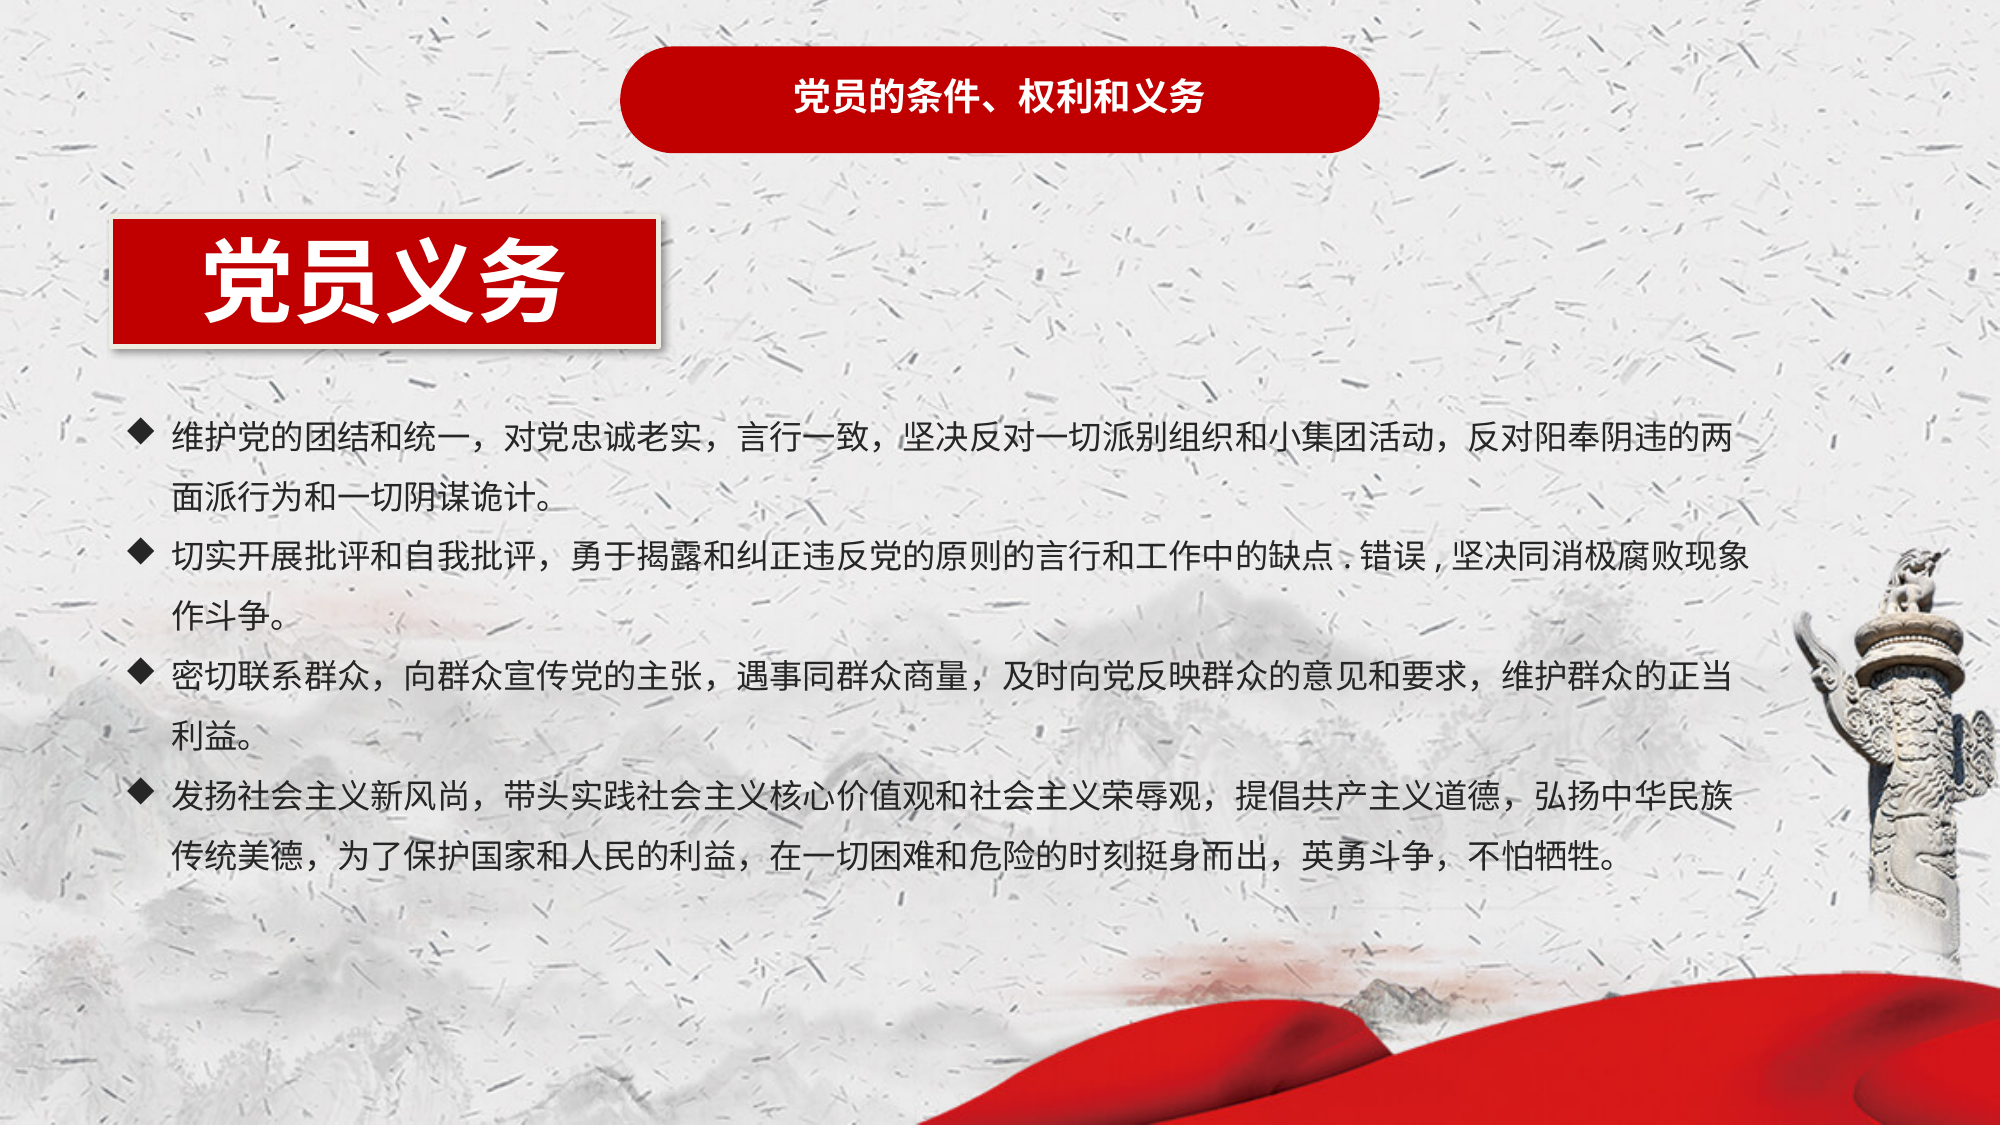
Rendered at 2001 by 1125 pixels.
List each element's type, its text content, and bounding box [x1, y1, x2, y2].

text_box 党员义务 [110, 216, 659, 347]
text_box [620, 42, 1380, 154]
text_box 维护党的团结和统一，对党忠诚老实，言行一致，坚决反对一切派别组织和小集团活动，反对阳奉阴违的两面派行为和一切阴谋诡计。 切实开展批评和自我批评，勇于揭露和纠正违反党的原则的言行和工作中的缺点.错误,坚决同消极腐败现象作斗争。 密切联系群众，向群众宣传党的主张，遇事同群众商量，及时向党反映群众的意见和要求，维护群众的正当利益。 发扬社会主义新风尚，带头实践社会主义核心价值观和社会主义荣辱观，提倡共产主义道德，弘扬中华民族传统美德，为了保护国家和人民的利益，在一切困难和危险的时刻挺身而出，英勇斗争，不怕牺牲。 [110, 394, 1770, 936]
picture [0, 0, 2000, 1125]
